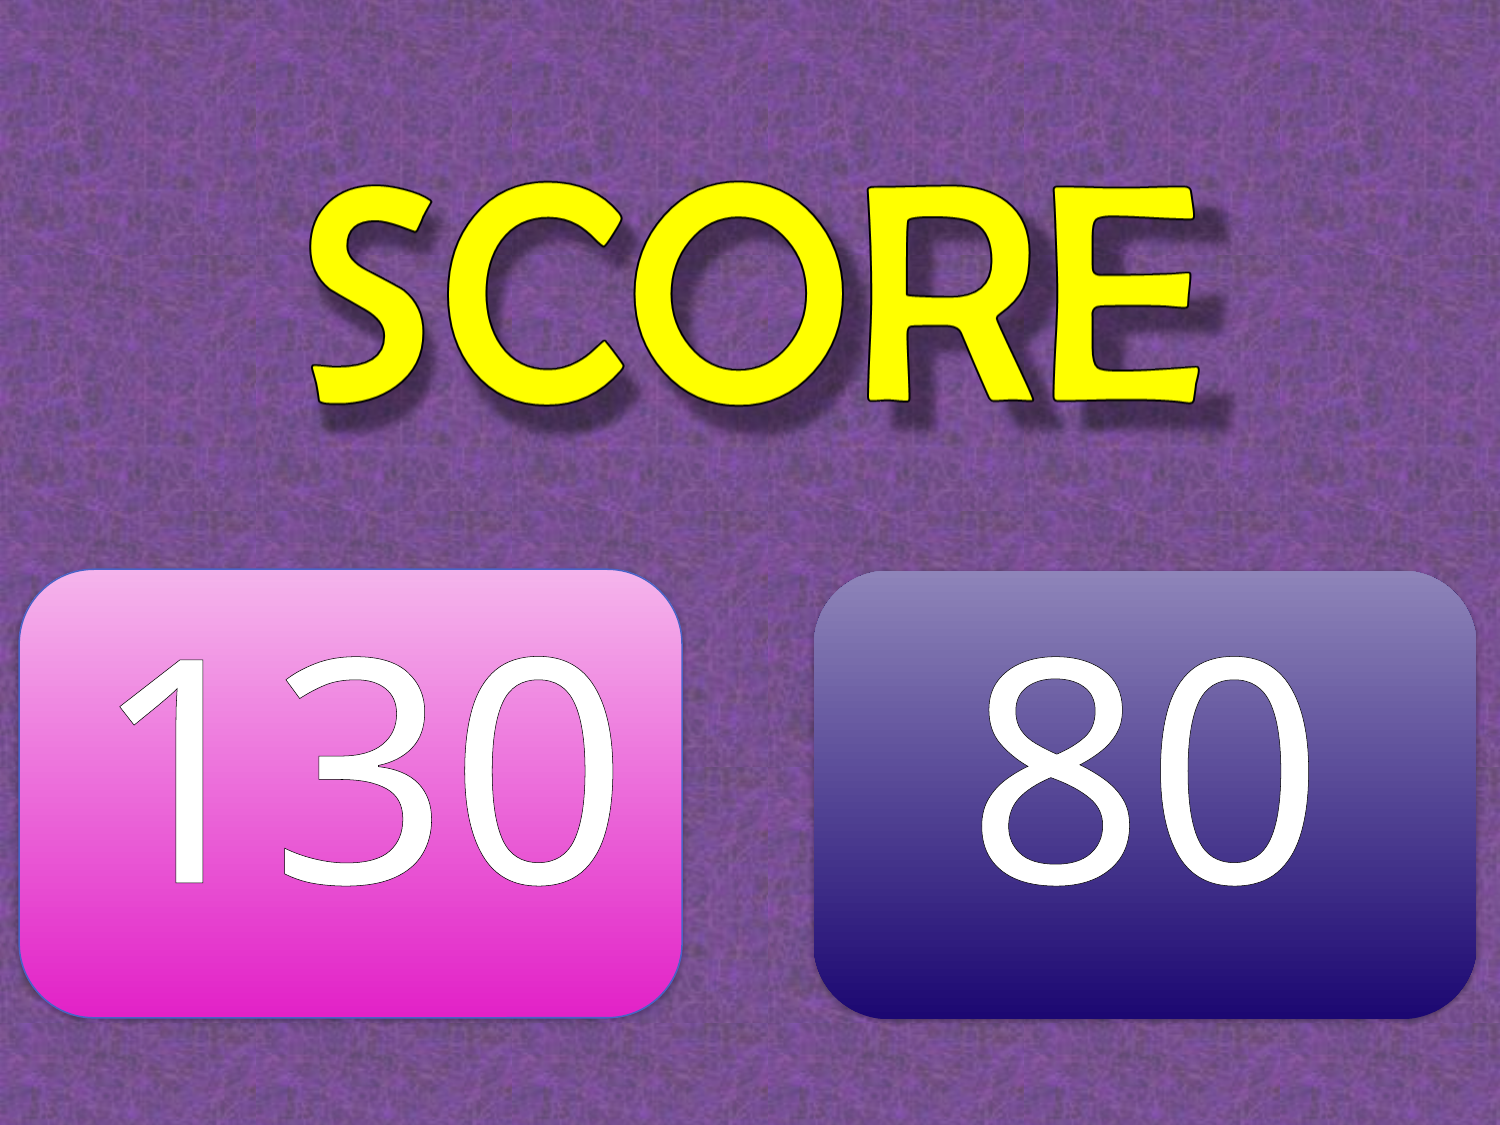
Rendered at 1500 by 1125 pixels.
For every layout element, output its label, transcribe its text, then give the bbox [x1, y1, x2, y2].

text_box 80 [827, 562, 1463, 953]
picture [0, 106, 1500, 513]
text_box 130 [42, 562, 678, 953]
text_box [18, 589, 683, 1019]
text_box [813, 602, 1477, 1020]
